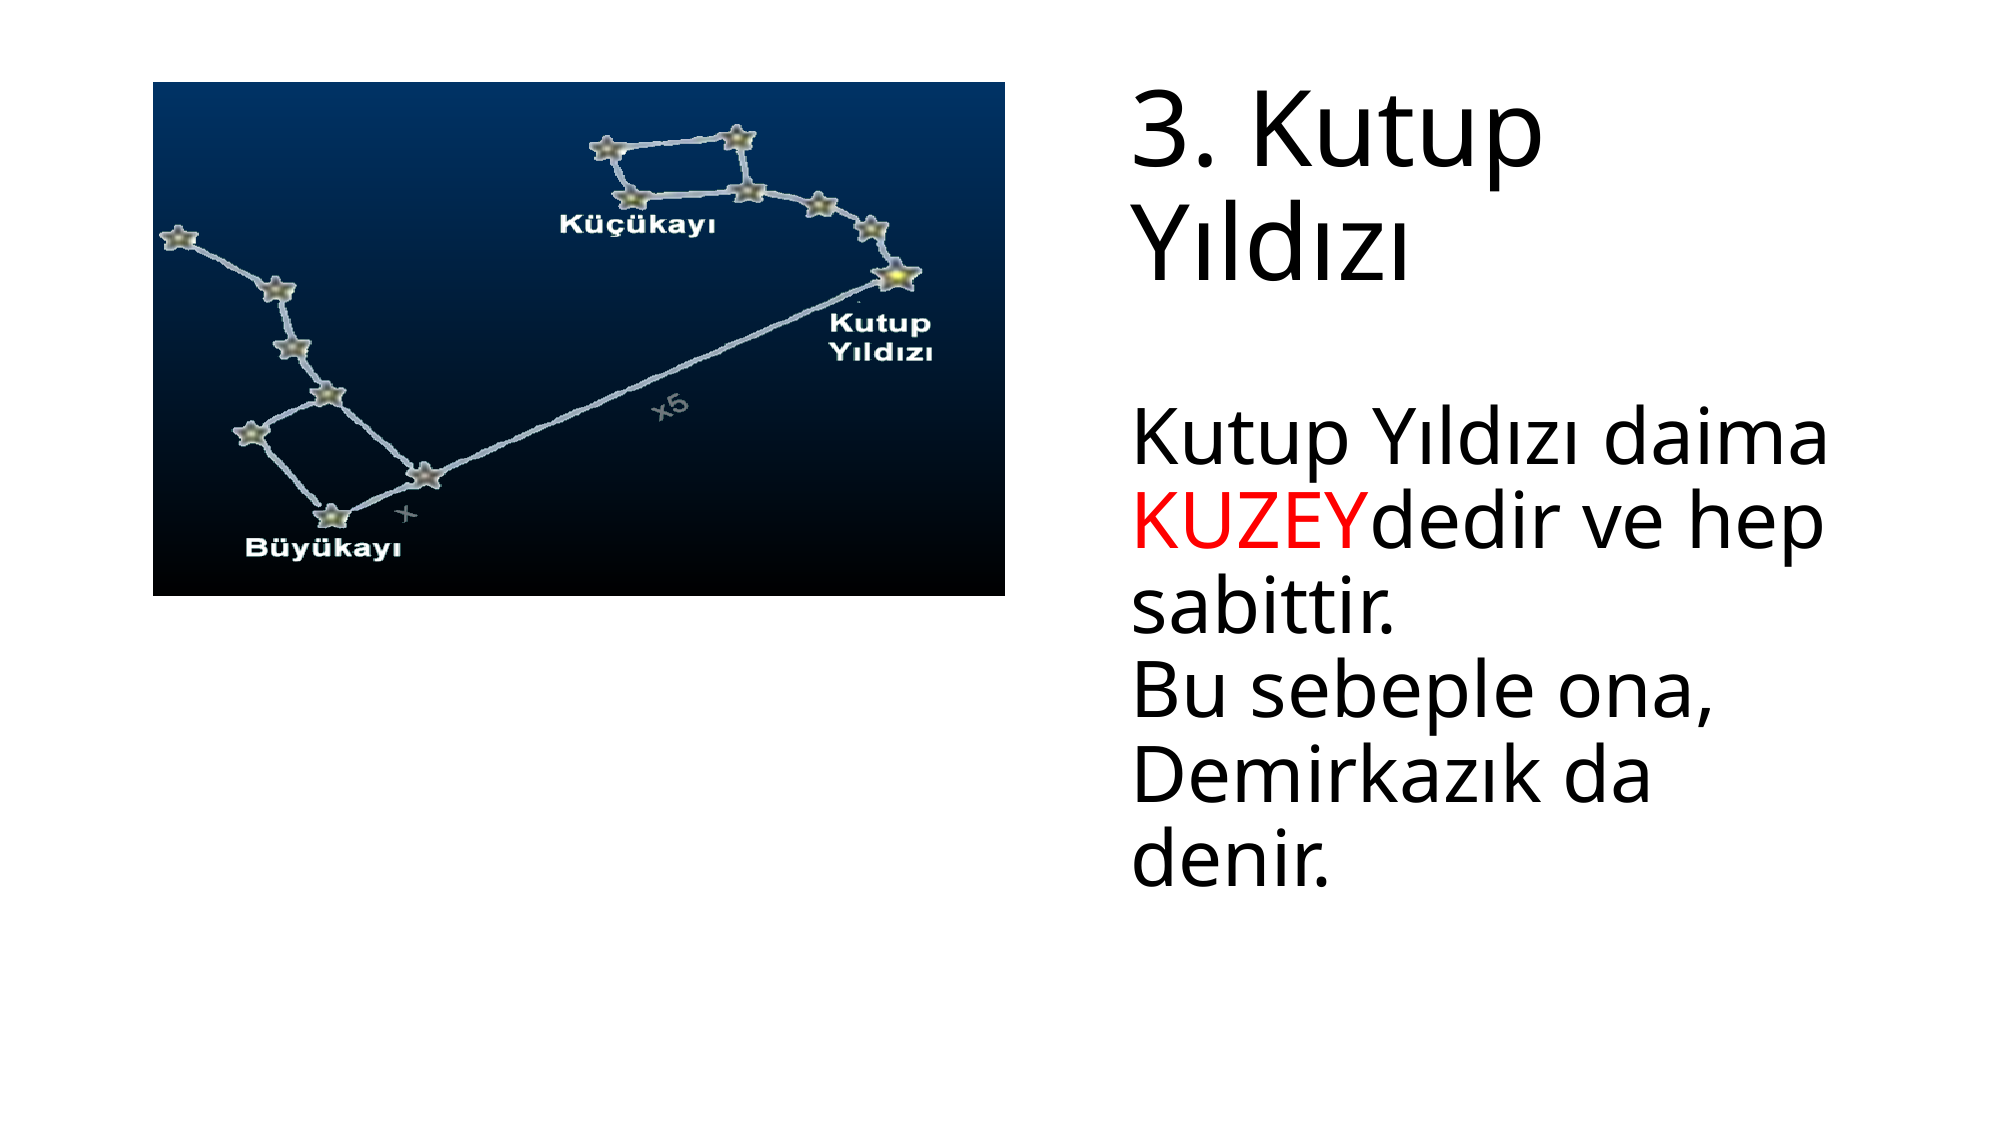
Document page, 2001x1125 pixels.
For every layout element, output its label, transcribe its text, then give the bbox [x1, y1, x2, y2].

title 3. Kutup Yıldızı Kutup Yıldızı daima KUZEYdedir ve hep sabittir. Bu sebeple ona, Demirkazık da denir. [1115, 59, 1863, 1014]
picture [153, 82, 1005, 596]
